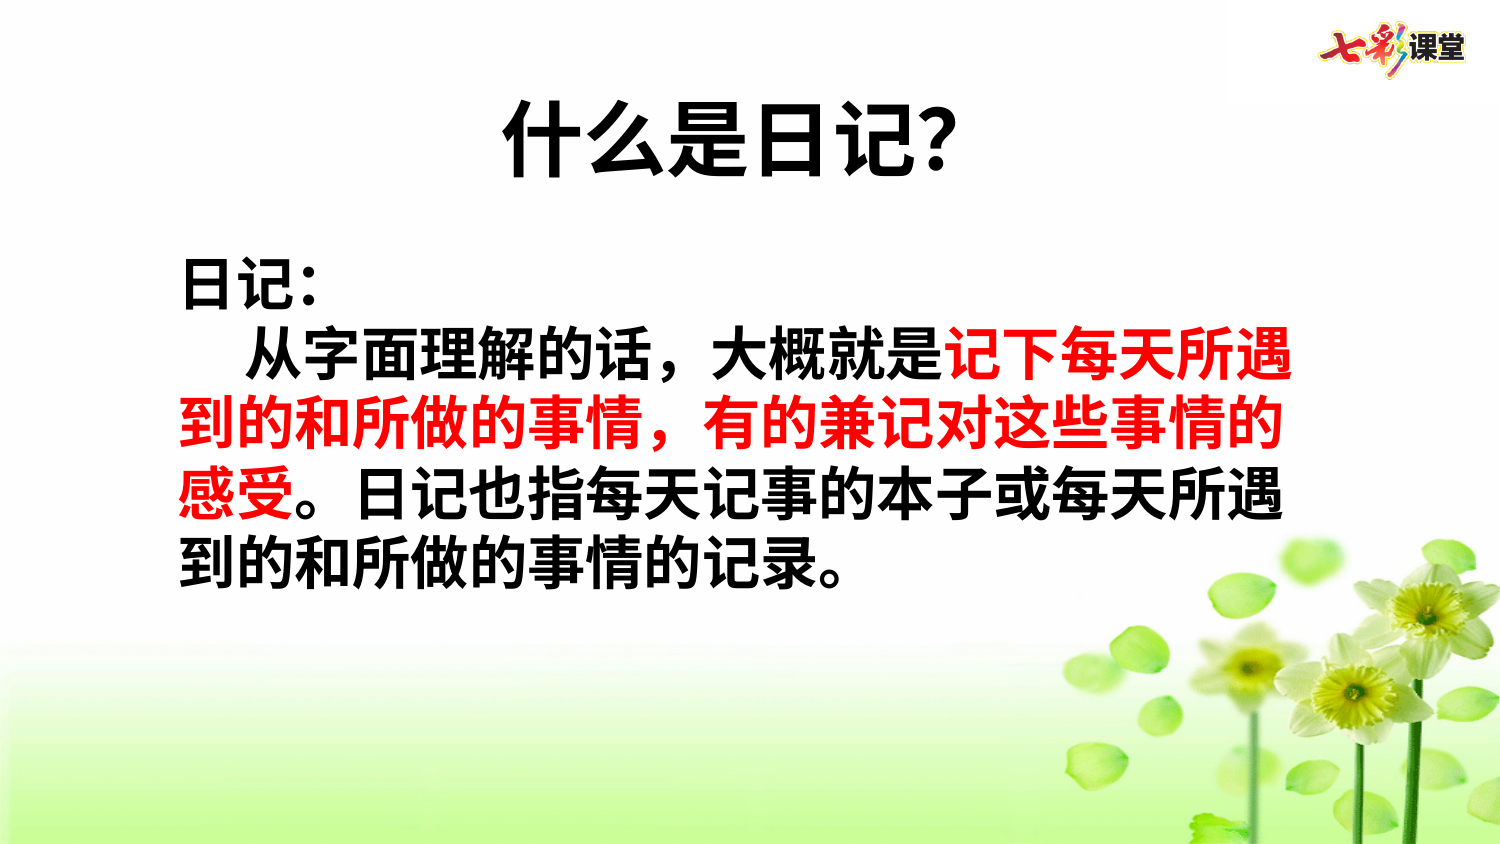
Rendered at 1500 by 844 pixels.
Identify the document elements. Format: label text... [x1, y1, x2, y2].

text_box 什么是日记？ 日记： 从字面理解的话，大概就是记下每天所遇到的和所做的事情，有的兼记对这些事情的感受。日记也指每天记事的本子或每天所遇到的和所做的事情的记录。 [163, 79, 1337, 604]
picture [0, 0, 1500, 844]
